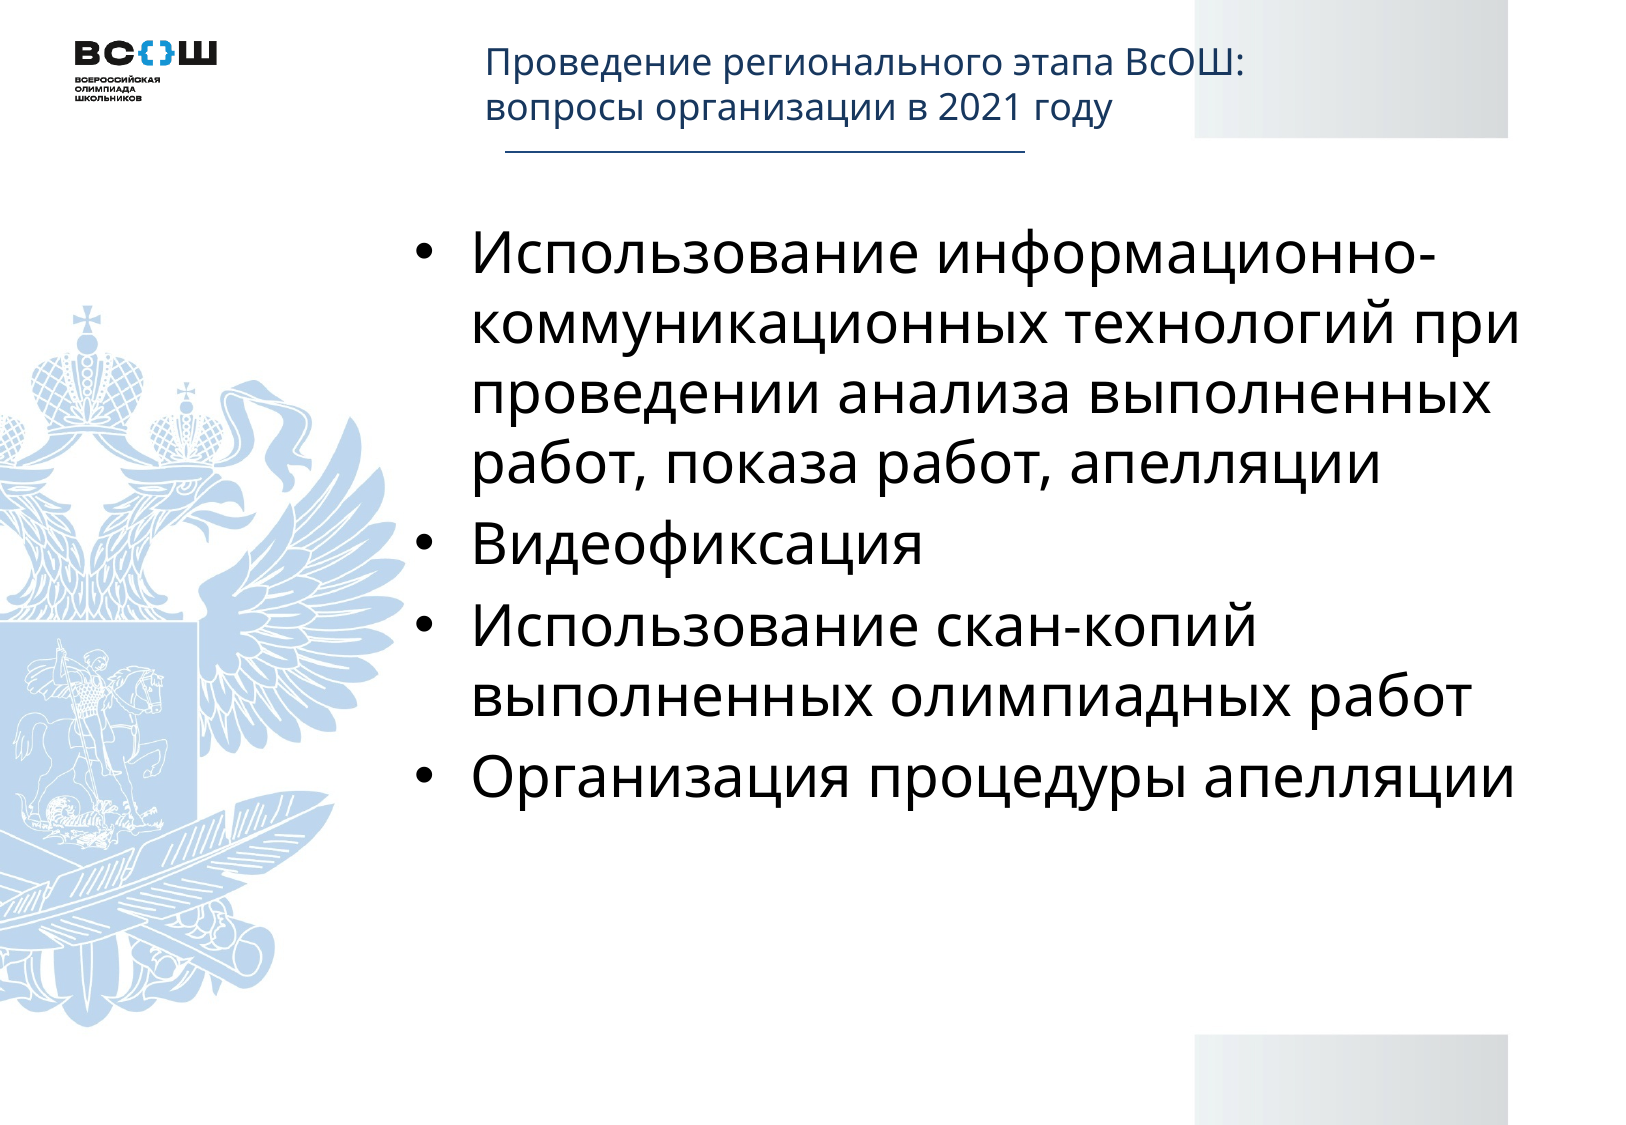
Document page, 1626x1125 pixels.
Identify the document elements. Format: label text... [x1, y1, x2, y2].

list Использование информационно-коммуникационных технологий при проведении анализа выполненных работ, показа работ, апелляции Видеофиксация Использование скан-копий выполненных олимпиадных работ Организация процедуры апелляции [399, 208, 1625, 998]
text_box Проведение регионального этапа ВсОШ: вопросы организации в 2021 году [469, 30, 1510, 183]
picture [0, 0, 1626, 1125]
